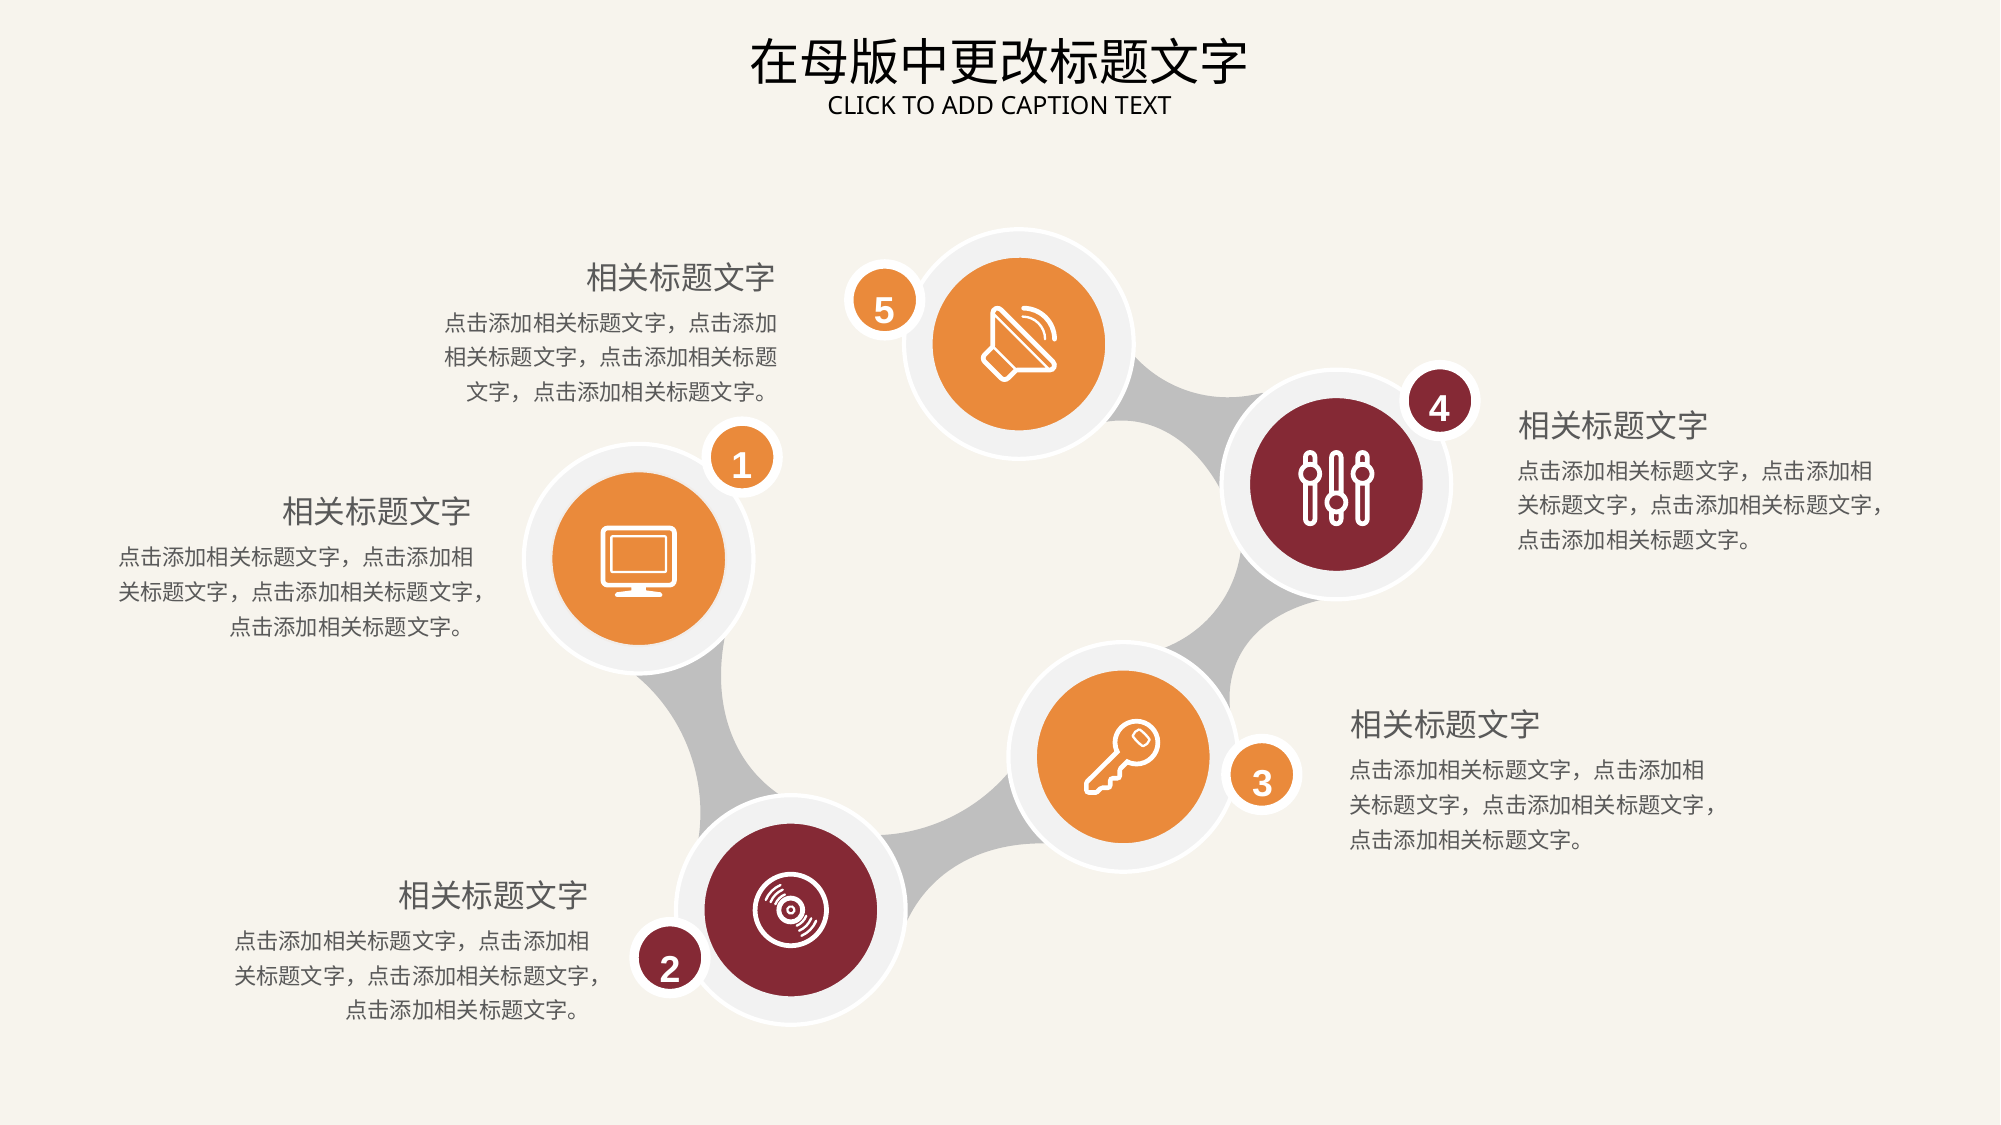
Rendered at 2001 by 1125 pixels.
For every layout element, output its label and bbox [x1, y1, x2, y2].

text_box [906, 774, 1008, 919]
text_box [1177, 600, 1318, 642]
text_box [1221, 363, 1477, 600]
text_box [848, 229, 1134, 459]
text_box [95, 473, 489, 649]
text_box [1134, 357, 1221, 487]
text_box [1008, 642, 1298, 872]
text_box [636, 674, 778, 795]
text_box [1334, 686, 1728, 862]
text_box [634, 795, 906, 1025]
text_box [215, 857, 606, 1033]
text_box [523, 420, 779, 674]
text_box [1502, 386, 1897, 562]
text_box [408, 238, 793, 414]
